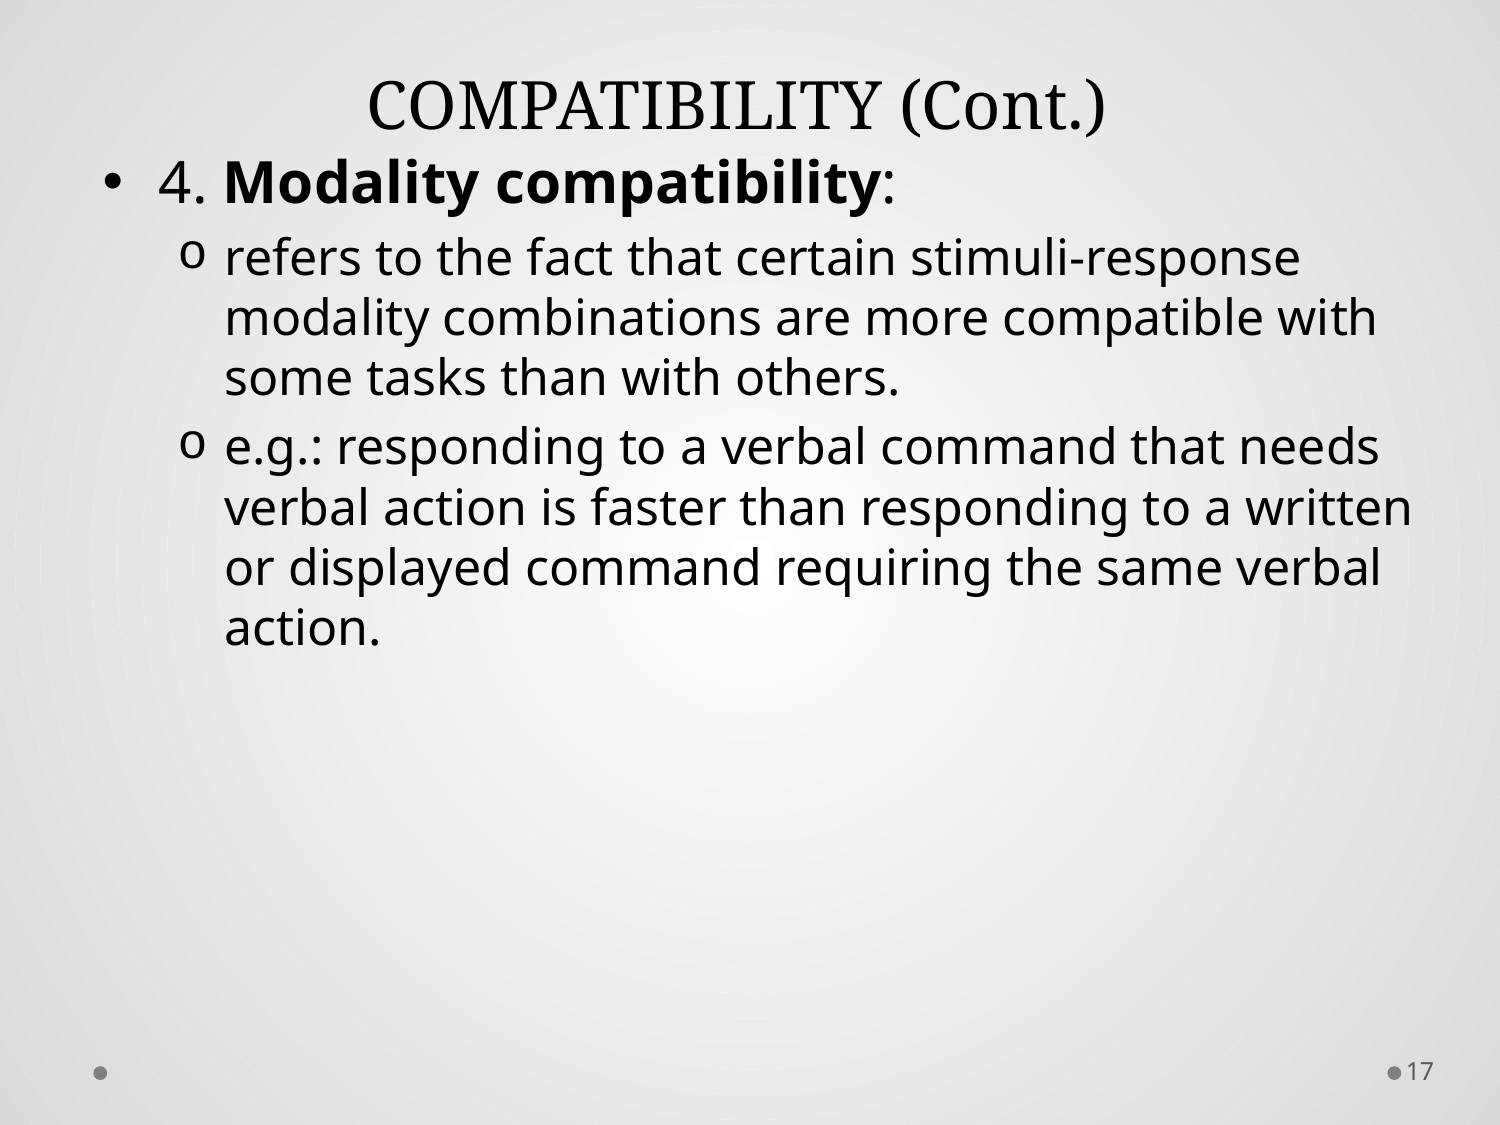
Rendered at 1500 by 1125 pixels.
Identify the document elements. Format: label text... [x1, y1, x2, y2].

slide_number 17 [1401, 1042, 1494, 1103]
title COMPATIBILITY (Cont.) [62, 50, 1413, 150]
list 4. Modality compatibility: refers to the fact that certain stimuli-response modality combinations are more compatible with some tasks than with others. e.g.: responding to a verbal command that needs verbal action is faster than responding to a written or displayed command requiring the same verbal action. [87, 137, 1438, 1100]
